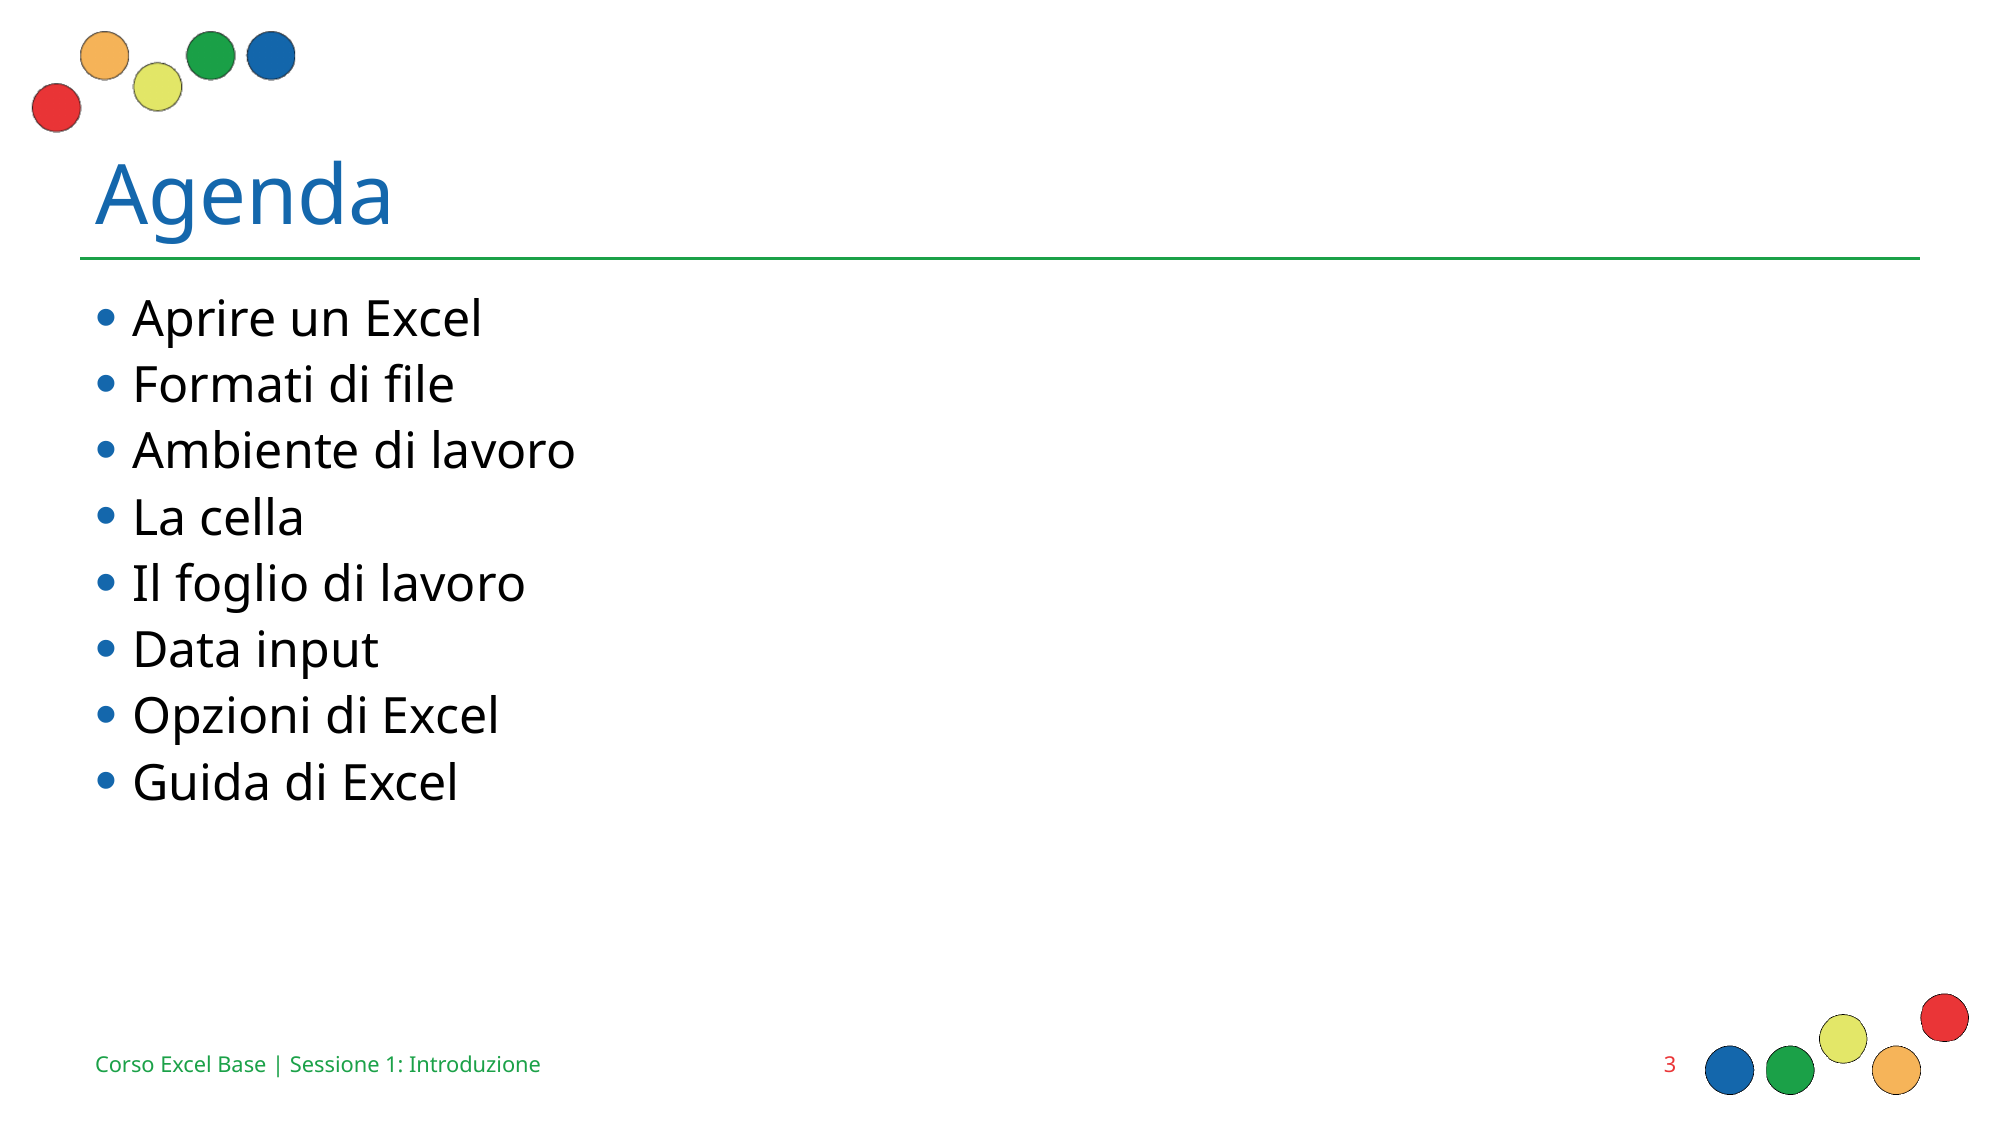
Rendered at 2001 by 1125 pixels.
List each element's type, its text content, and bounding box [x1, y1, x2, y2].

picture [1704, 990, 1971, 1096]
title Agenda [80, 123, 1920, 259]
picture [29, 30, 295, 135]
footer Corso Excel Base | Sessione 1: Introduzione [80, 1035, 1571, 1096]
list Aprire un Excel Formati di file Ambiente di lavoro La cella Il foglio di lavoro Data input Opzioni di Excel Guida di Excel [80, 278, 1920, 1011]
slide_number 3 [1583, 1035, 1692, 1096]
